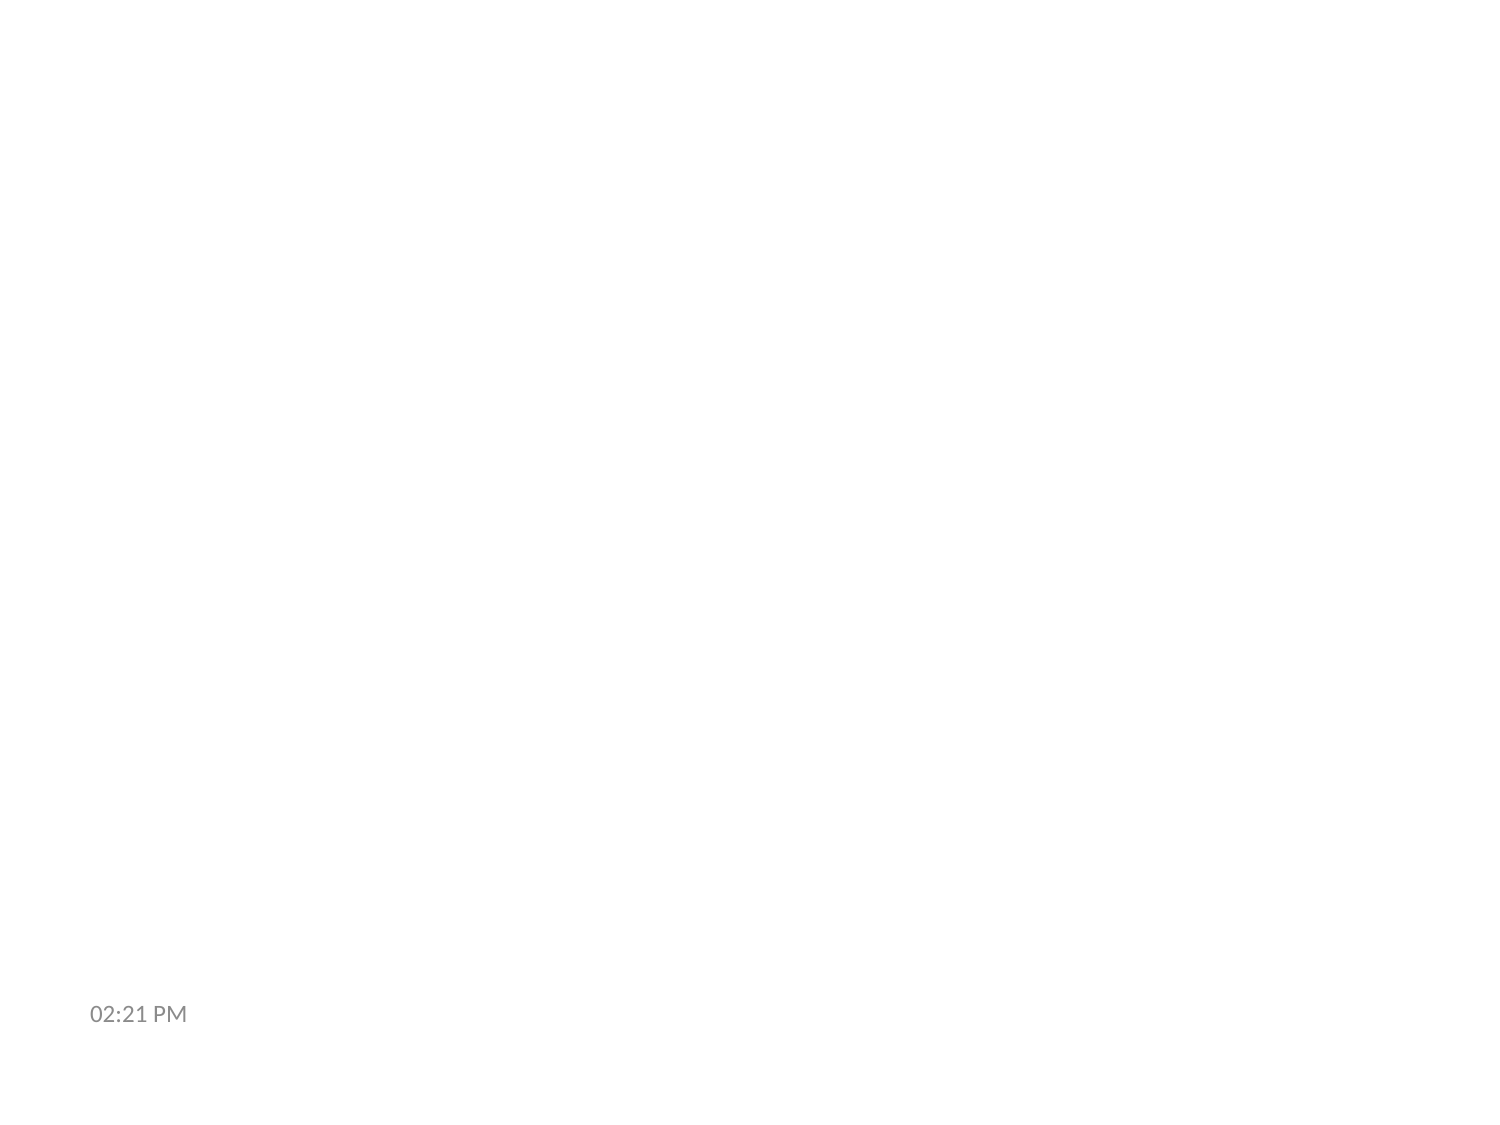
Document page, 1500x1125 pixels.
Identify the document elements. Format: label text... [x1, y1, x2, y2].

text_box 3:35 PM [75, 982, 425, 1043]
